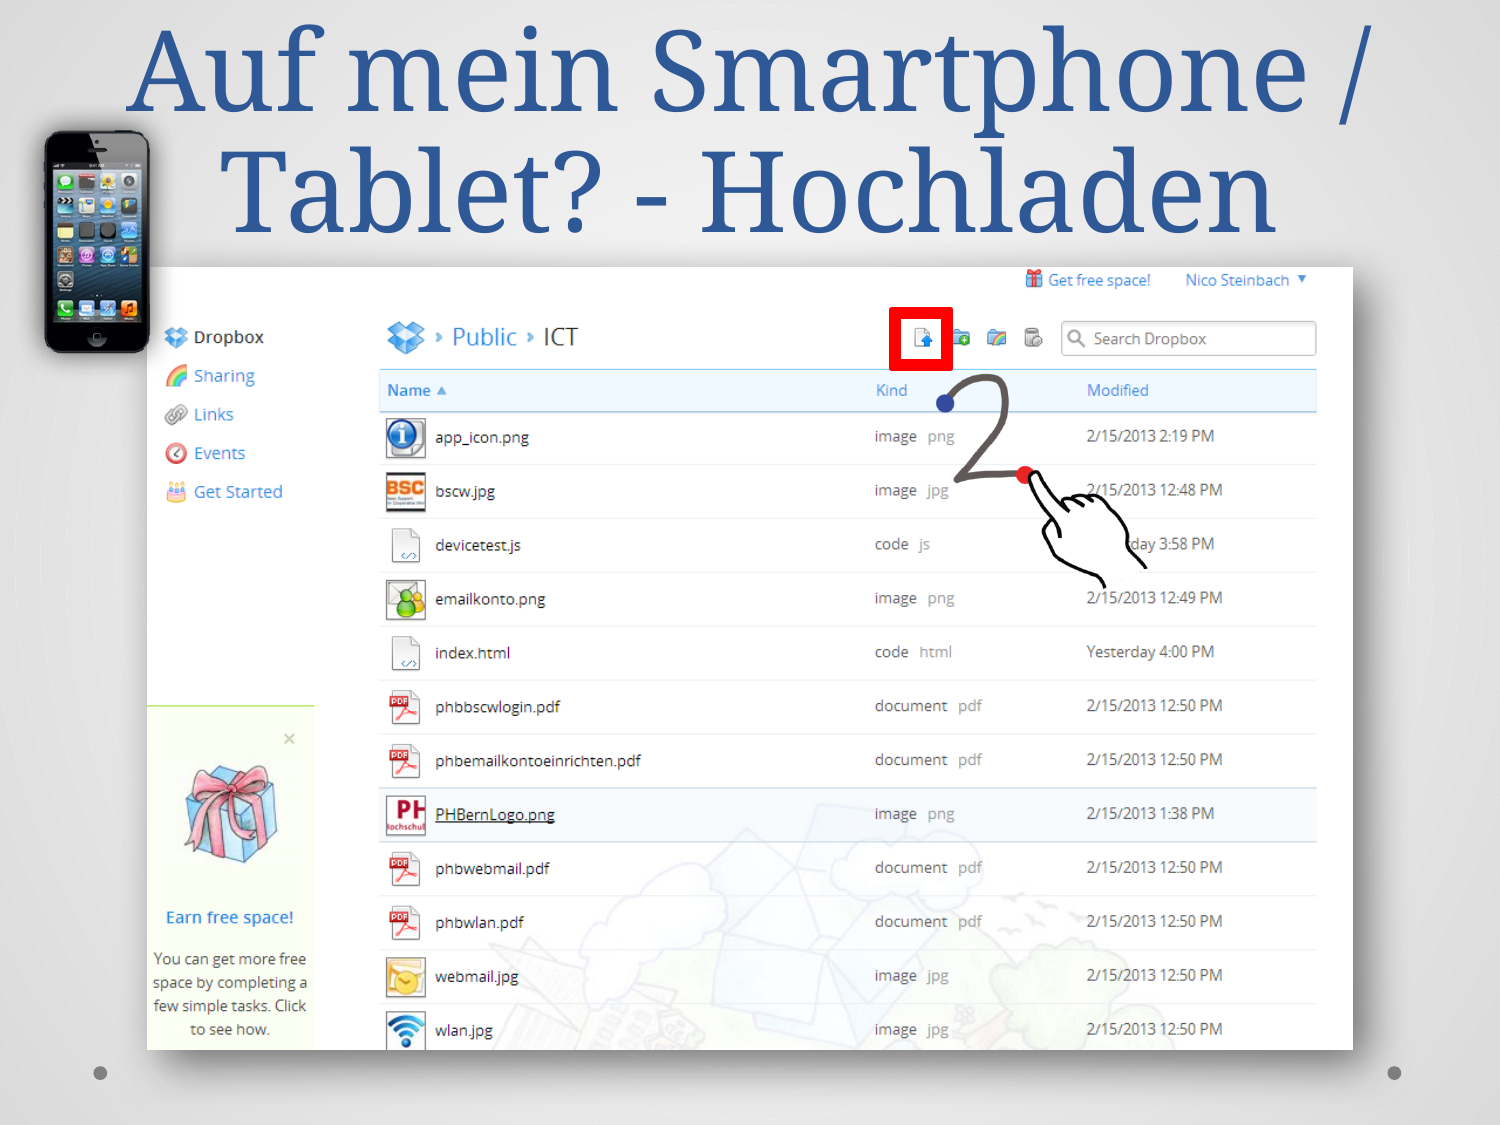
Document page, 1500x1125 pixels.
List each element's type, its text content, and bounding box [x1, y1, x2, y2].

picture [0, 119, 1353, 1050]
title Auf mein Smartphone / Tablet? - Hochladen [75, 0, 1425, 263]
